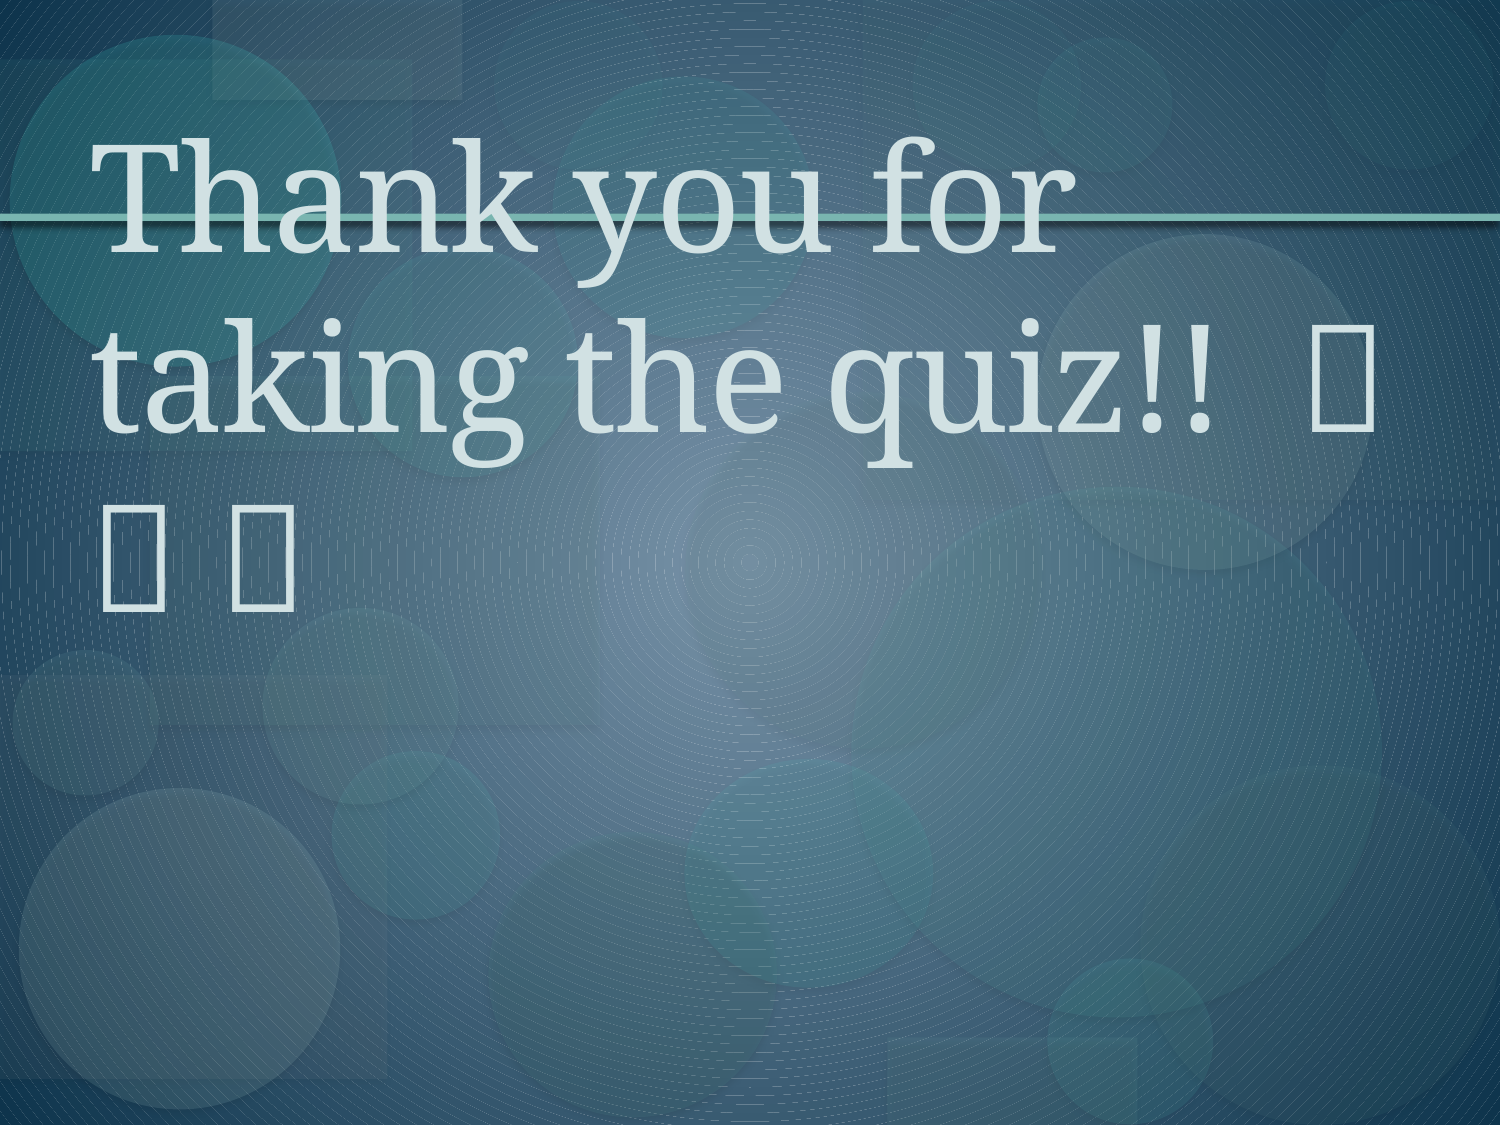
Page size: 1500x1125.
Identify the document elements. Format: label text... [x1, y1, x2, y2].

title Thank you for taking the quiz!!    [75, 26, 1425, 650]
